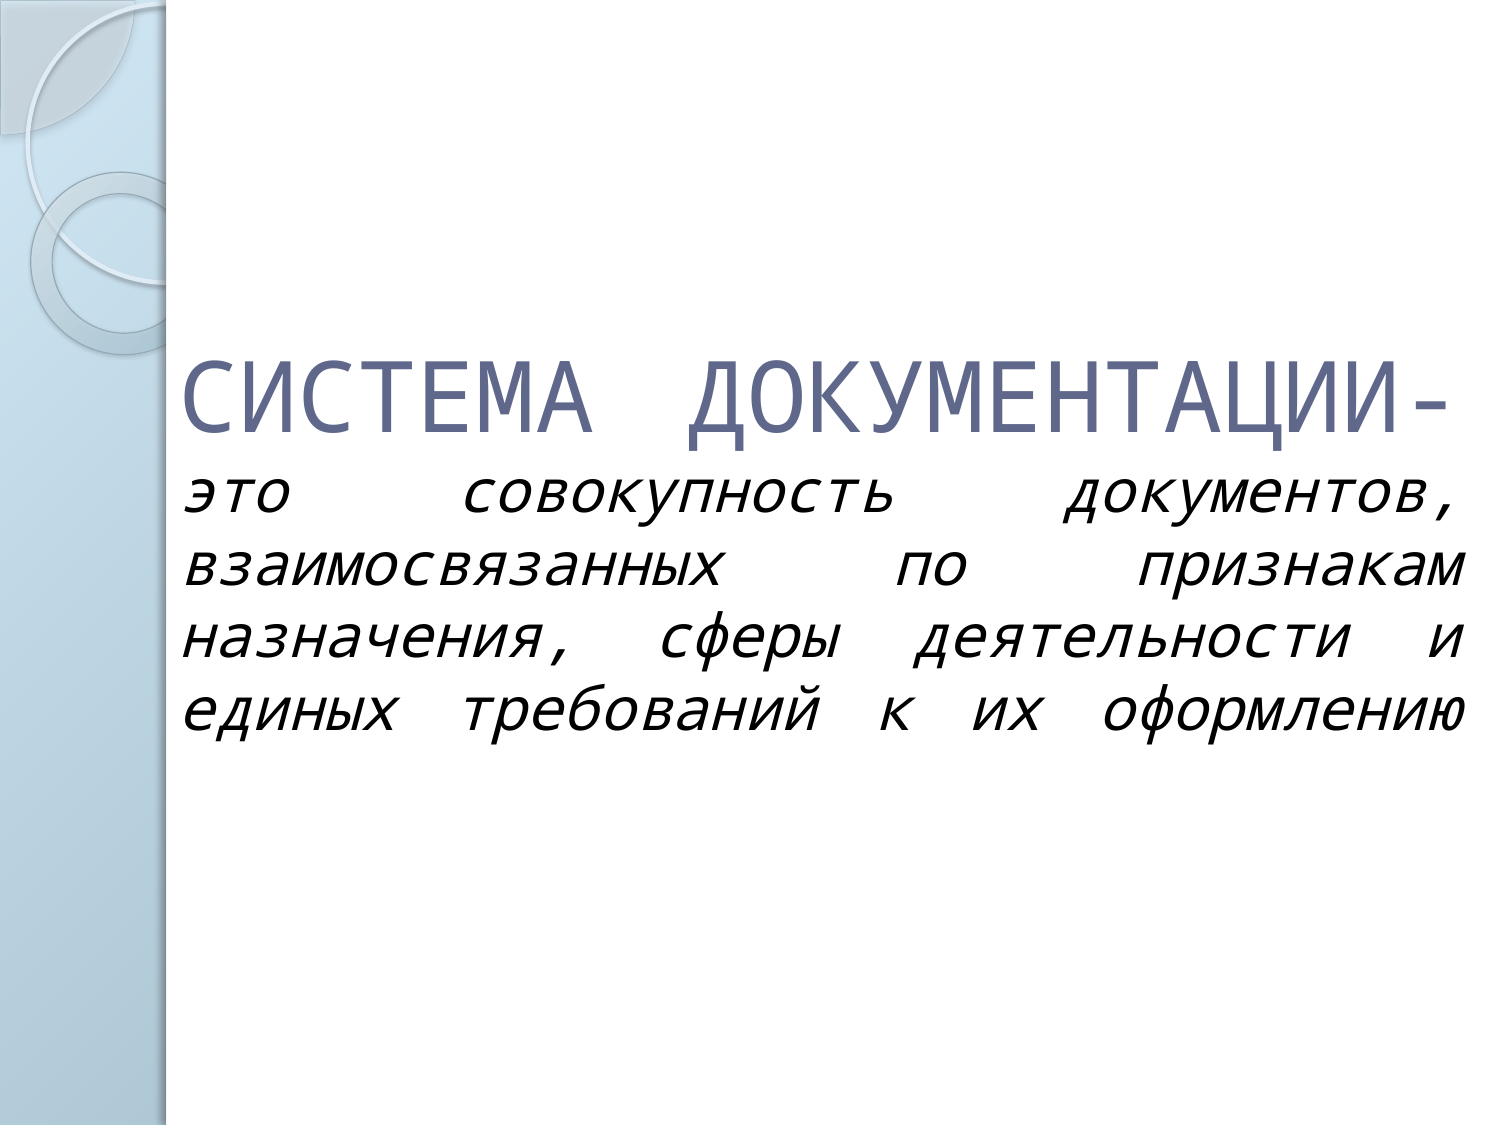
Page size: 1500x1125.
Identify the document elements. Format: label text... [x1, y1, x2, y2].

title СИСТЕМА ДОКУМЕНТАЦИИ- это совокупность документов, взаимосвязанных по признакам назначения, сферы деятельности и единых требований к их оформлению [164, 281, 1477, 868]
